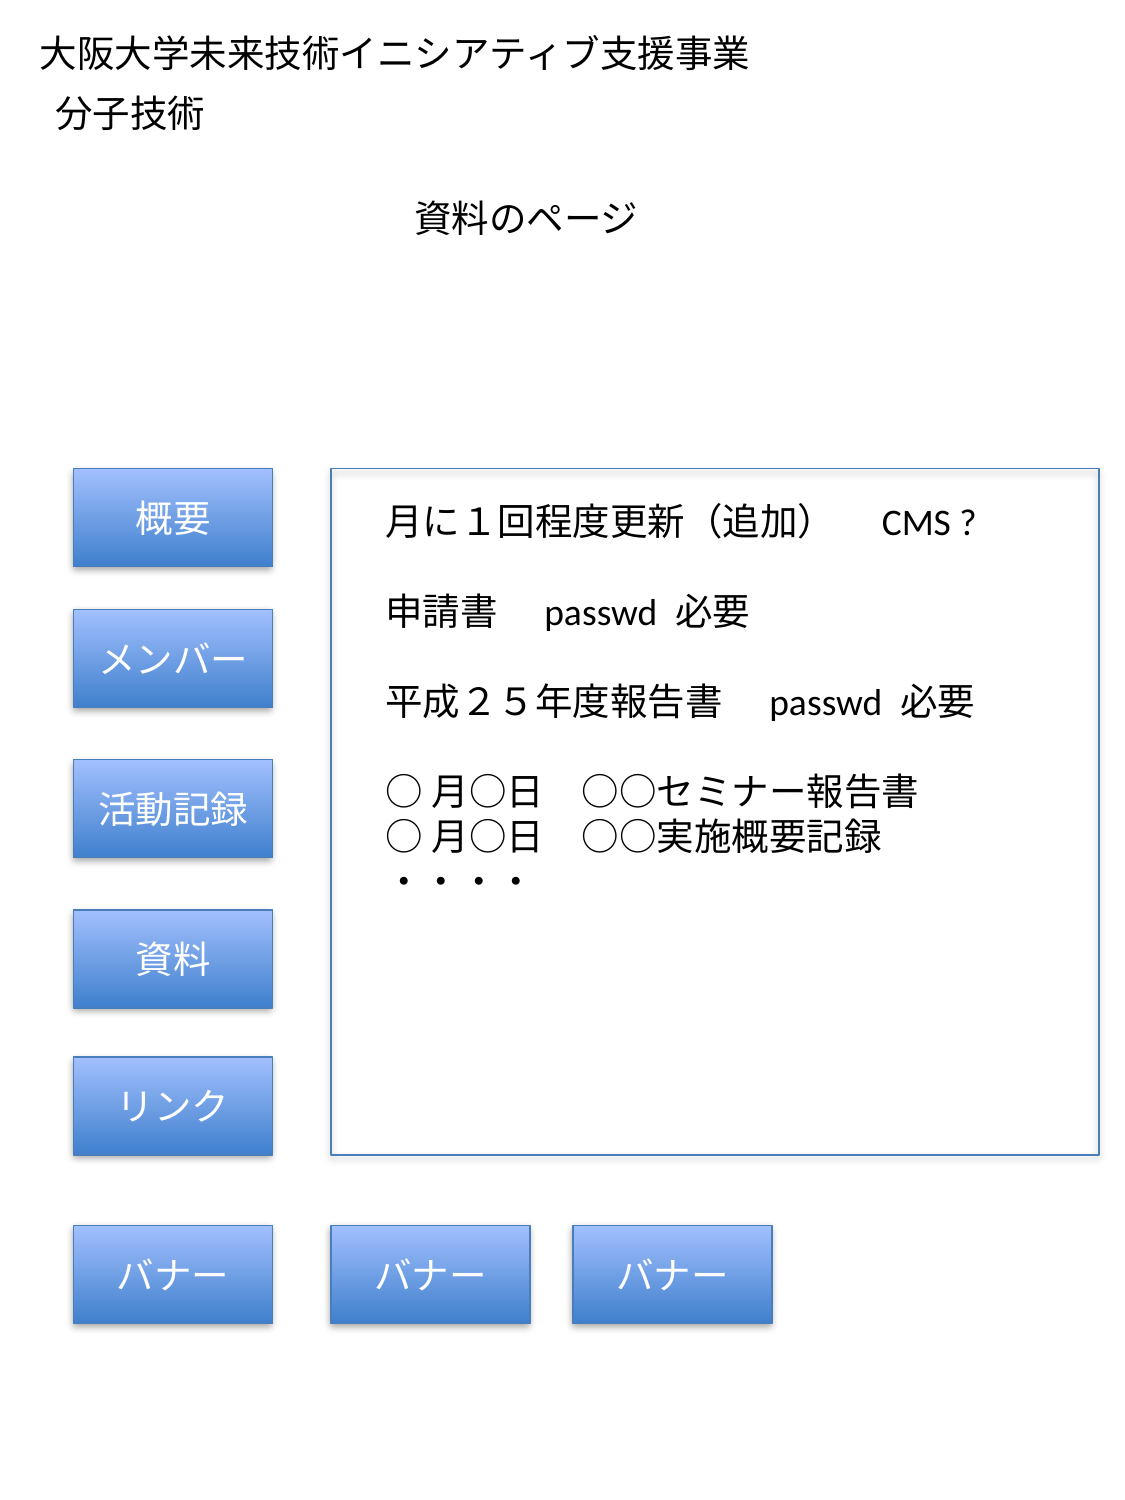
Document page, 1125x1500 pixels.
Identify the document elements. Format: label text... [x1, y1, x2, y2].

text_box 大阪大学未来技術イニシアティブ支援事業 [24, 22, 765, 83]
text_box 活動記録 [73, 759, 273, 858]
text_box メンバー [73, 609, 273, 708]
text_box 分子技術 [40, 82, 221, 143]
text_box バナー [572, 1225, 773, 1324]
text_box バナー [73, 1225, 273, 1324]
text_box 資料 [73, 909, 273, 1009]
text_box [330, 468, 1100, 1156]
text_box 概要 [73, 468, 273, 567]
text_box リンク [73, 1056, 273, 1156]
text_box 資料のページ [399, 187, 654, 247]
text_box 月に１回程度更新（追加） CMS ? 申請書 passwd 必要 平成２５年度報告書 passwd 必要 ○月○日 ○○セミナー報告書 ○月○日 ○○実施概要記録 ・・・・ [370, 490, 1045, 911]
text_box バナー [330, 1225, 531, 1324]
